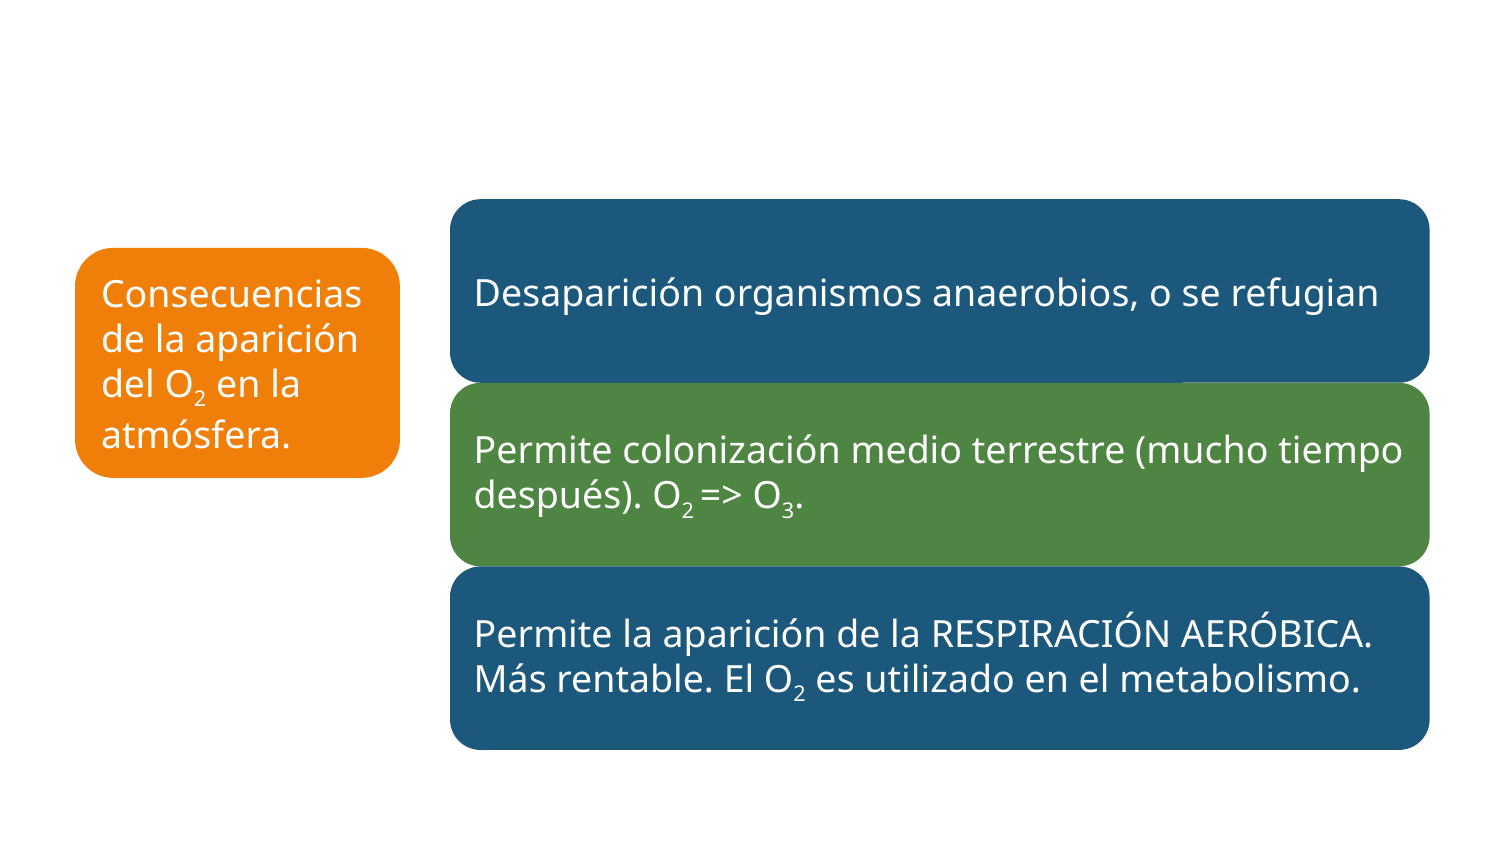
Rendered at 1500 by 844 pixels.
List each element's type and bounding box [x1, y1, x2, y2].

text_box [74, 247, 401, 479]
text_box [449, 198, 1430, 751]
